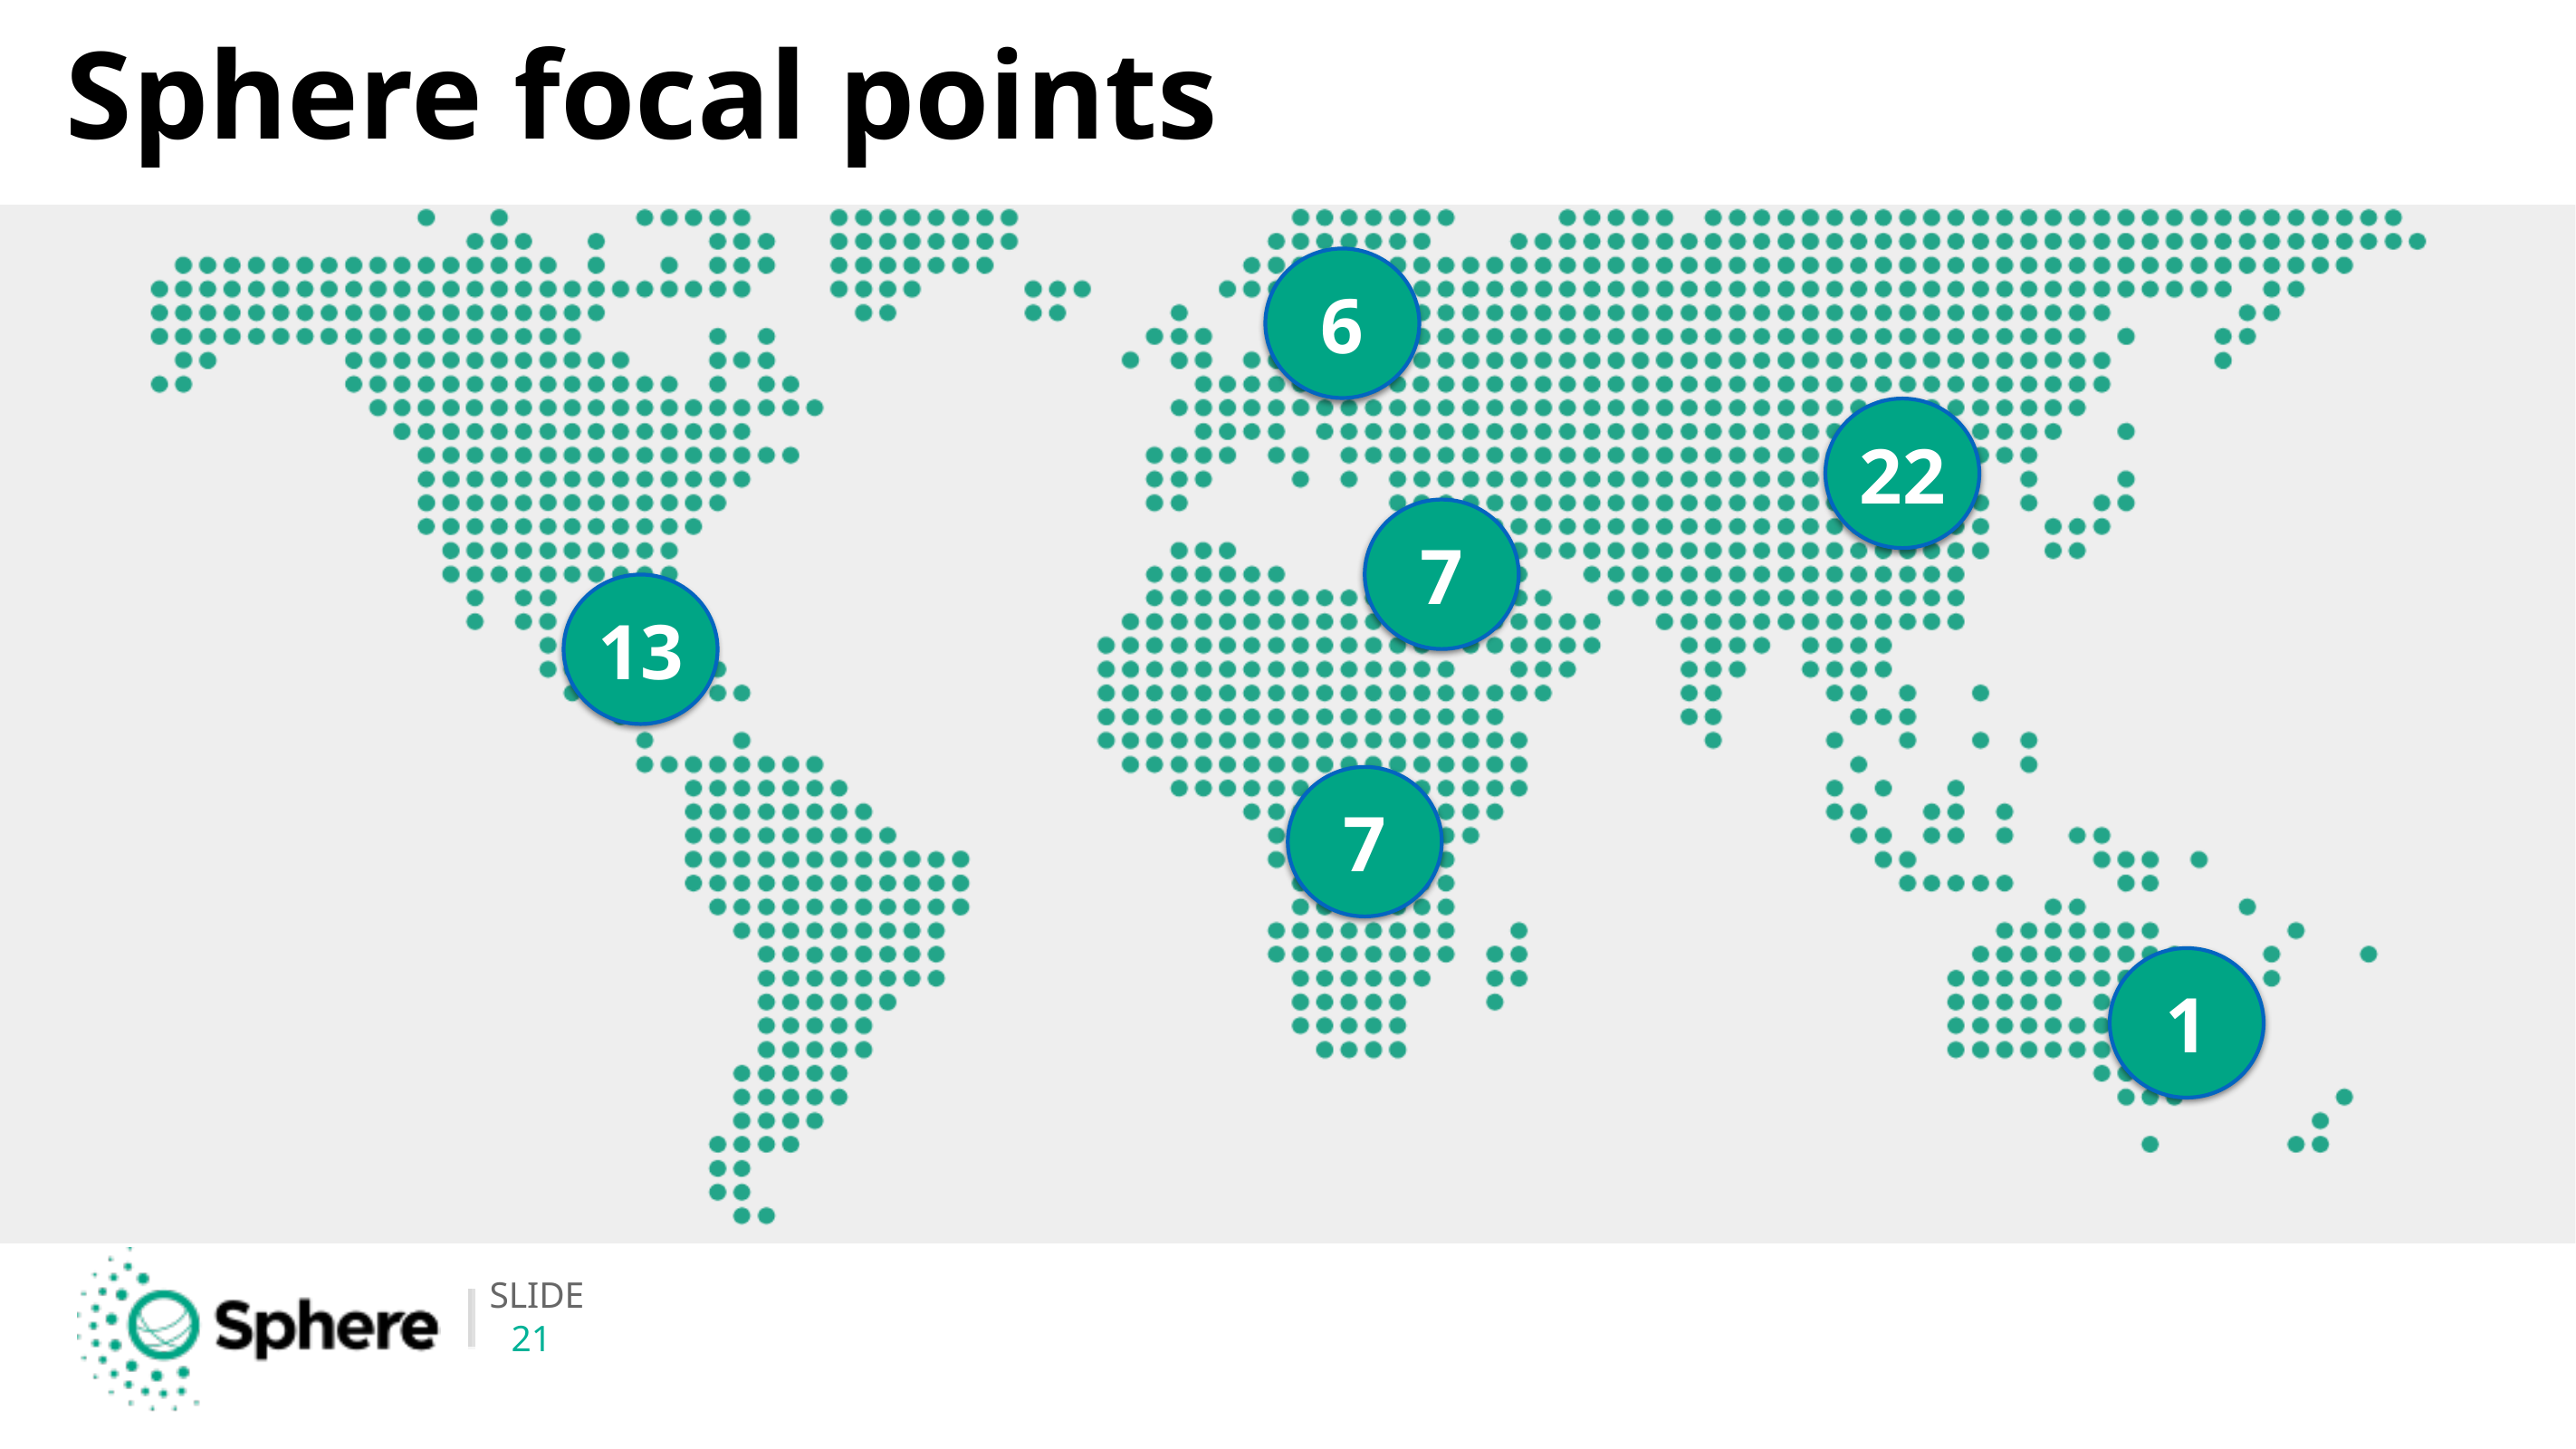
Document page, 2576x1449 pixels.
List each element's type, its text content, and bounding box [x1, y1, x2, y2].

slide_number 21 [503, 1308, 563, 1367]
title Sphere focal points [57, 10, 2131, 179]
picture [468, 1289, 479, 1349]
picture [0, 205, 2576, 1244]
picture [77, 1247, 441, 1414]
